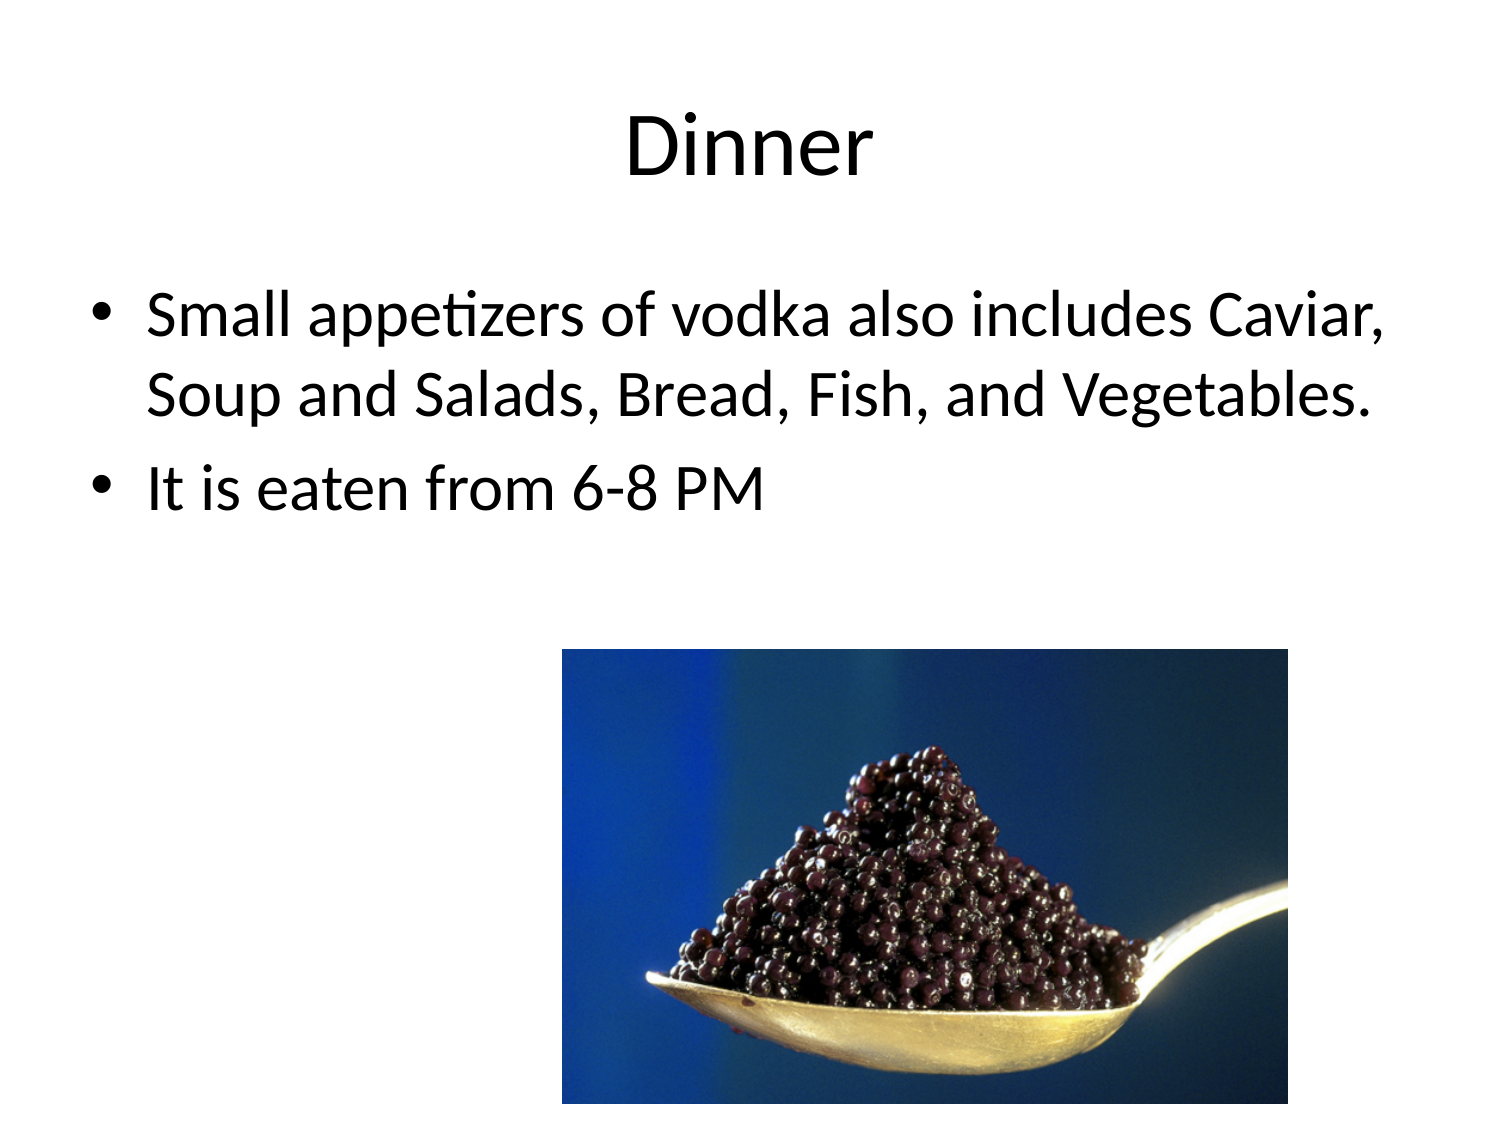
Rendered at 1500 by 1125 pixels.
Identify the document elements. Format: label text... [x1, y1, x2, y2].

picture [562, 649, 1288, 1104]
title Dinner [75, 45, 1425, 233]
list Small appetizers of vodka also includes Caviar, Soup and Salads, Bread, Fish, and Vegetables. It is eaten from 6-8 PM [75, 262, 1425, 1005]
